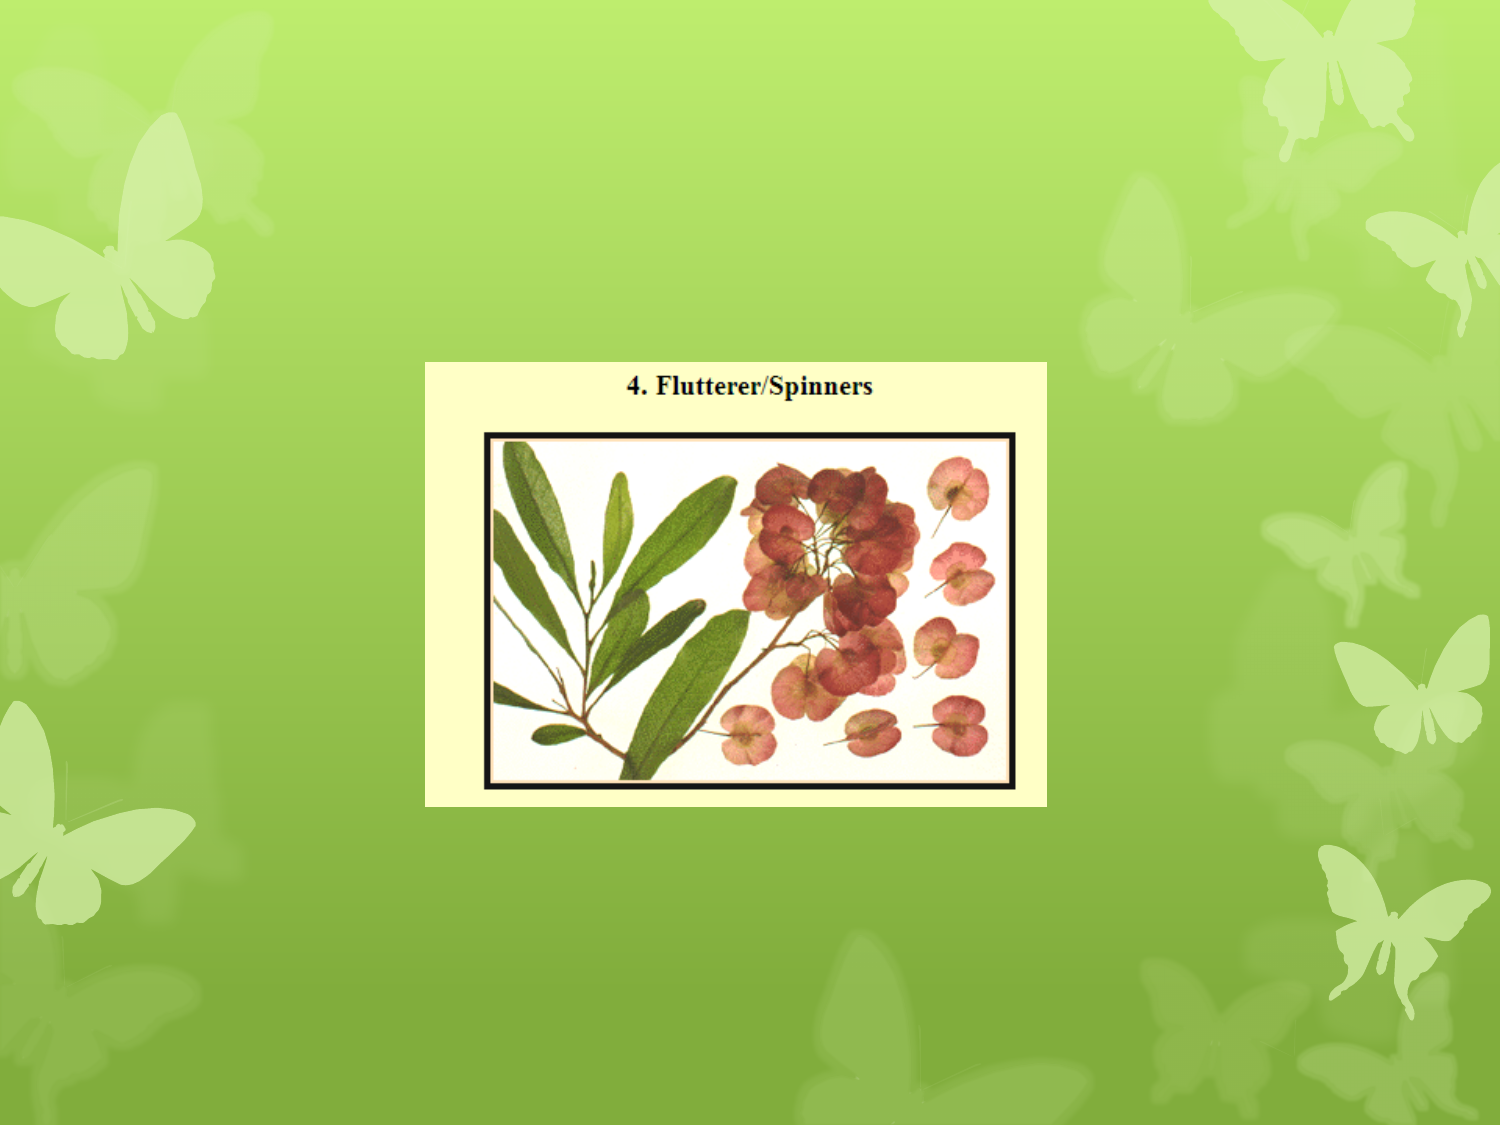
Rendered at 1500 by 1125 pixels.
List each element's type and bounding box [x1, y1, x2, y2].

picture [424, 361, 1048, 807]
